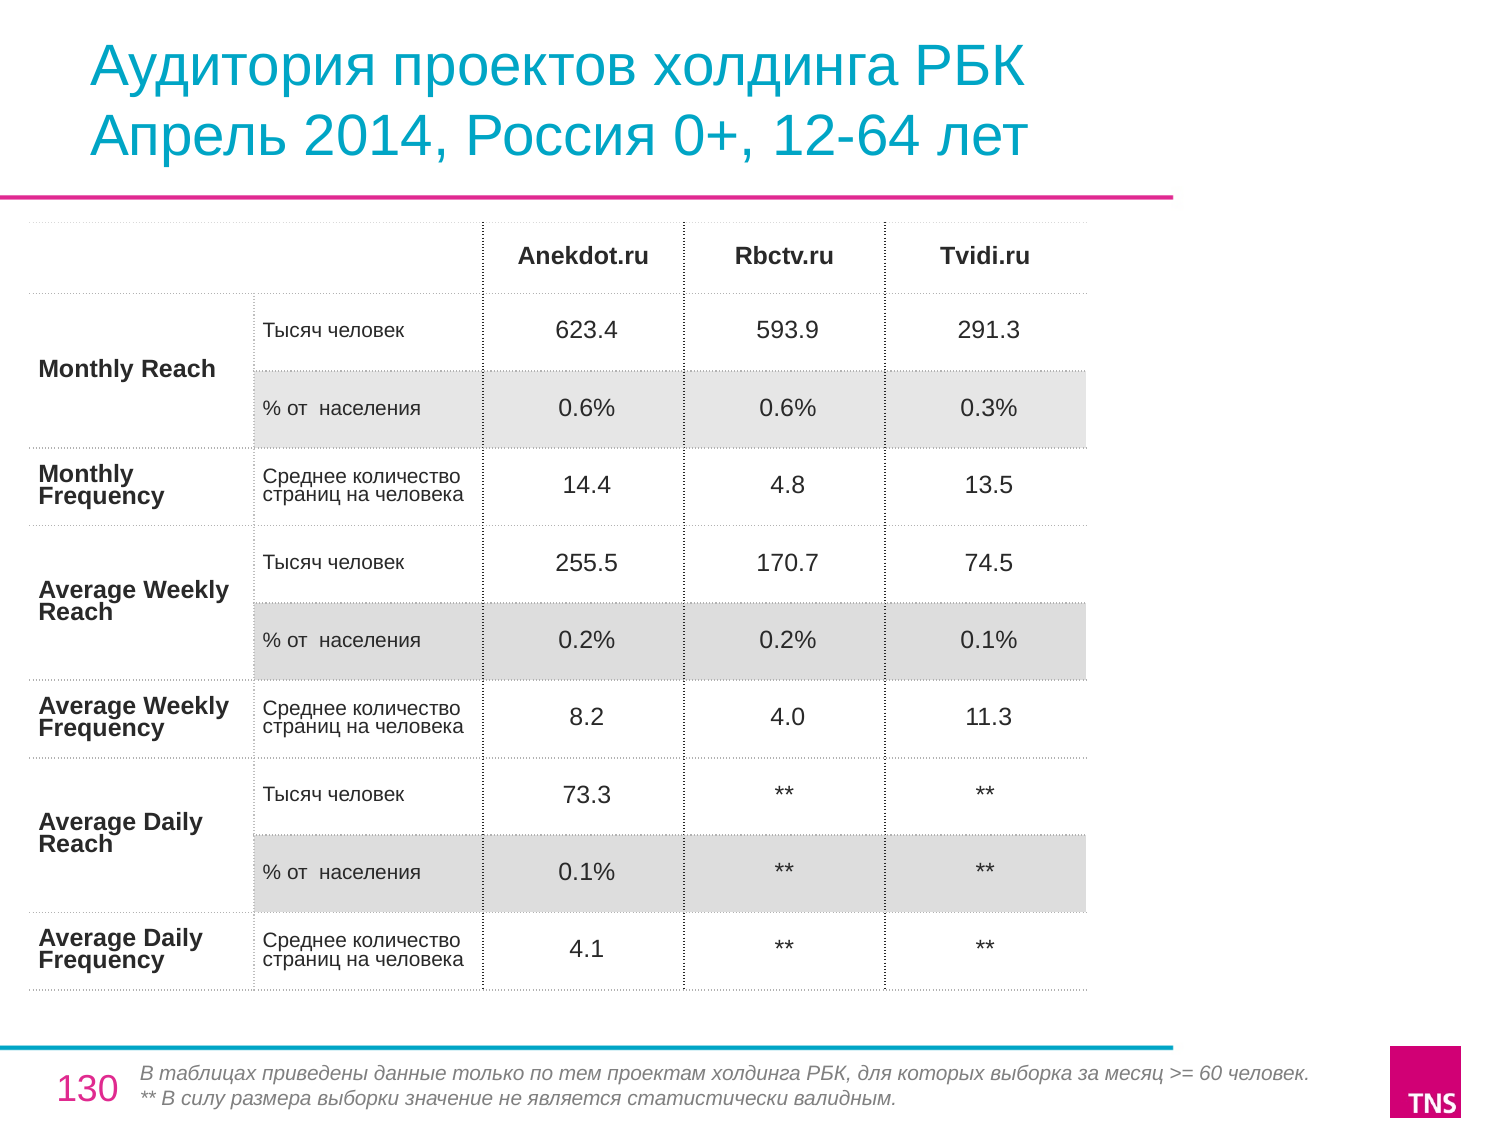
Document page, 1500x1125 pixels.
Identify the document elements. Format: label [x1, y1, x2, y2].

title [74, 8, 1476, 187]
table_cell [29, 294, 1086, 990]
slide_number [40, 1055, 392, 1125]
table_header [29, 223, 1086, 294]
picture [0, 0, 1500, 1125]
text_box [124, 1052, 1463, 1117]
